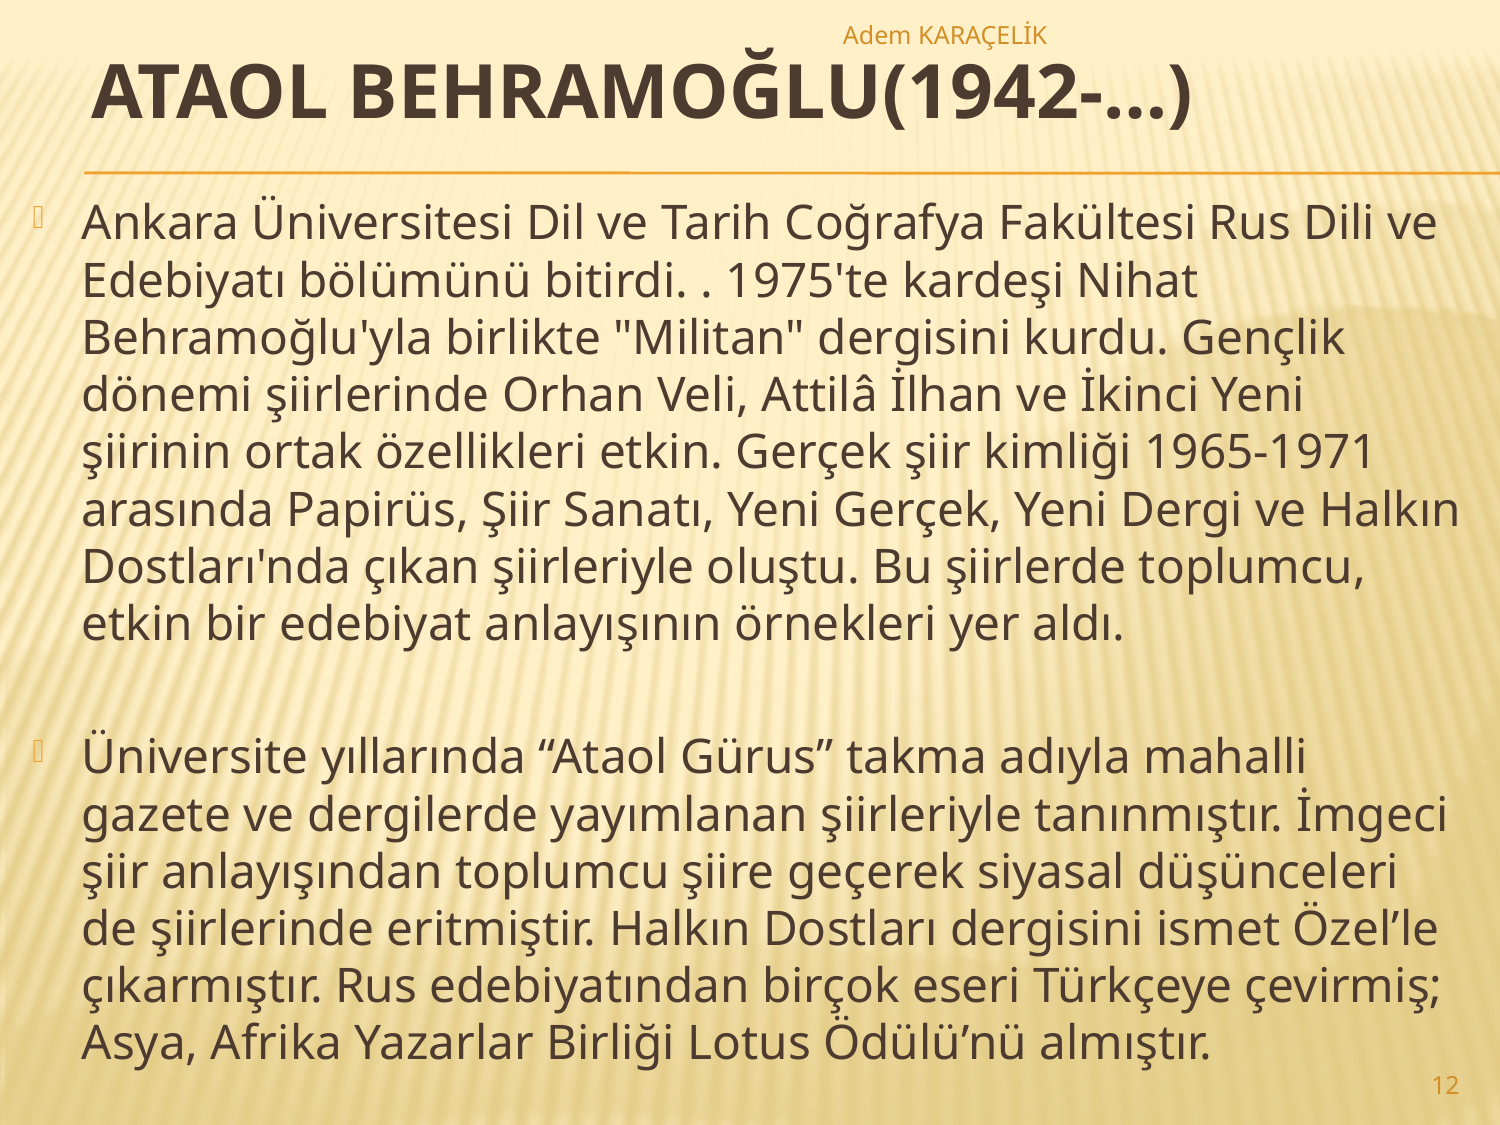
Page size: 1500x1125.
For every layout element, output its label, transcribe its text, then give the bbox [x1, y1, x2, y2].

title ATAOL BEHRAMOĞLU(1942-…) [76, 19, 1427, 159]
slide_number 12 [1350, 1061, 1475, 1103]
list Ankara Üniversitesi Dil ve Tarih Coğrafya Fakültesi Rus Dili ve Edebiyatı bölümünü bitirdi. . 1975'te kardeşi Nihat Behramoğlu'yla birlikte "Militan" dergisini kurdu. Gençlik dönemi şiirlerinde Orhan Veli, Attilâ İlhan ve İkinci Yeni şiirinin ortak özellikleri etkin. Gerçek şiir kimliği 1965-1971 arasında Papirüs, Şiir Sanatı, Yeni Gerçek, Yeni Dergi ve Halkın Dostları'nda çıkan şiirleriyle oluştu. Bu şiirlerde toplumcu, etkin bir edebiyat anlayışının örnekleri yer aldı. Üniversite yıllarında “Ataol Gürus” takma adıyla mahalli gazete ve dergilerde yayımlanan şiirleriyle tanınmıştır. İmgeci şiir anlayışından toplumcu şiire geçerek siyasal düşünceleri de şiirlerinde eritmiştir. Halkın Dostları dergisini ismet Özel’le çıkarmıştır. Rus edebiyatından birçok eseri Türkçeye çevirmiş; Asya, Afrika Yazarlar Birliği Lotus Ödülü’nü almıştır. [17, 184, 1483, 1095]
footer Adem KARAÇELİK [587, 12, 1063, 60]
